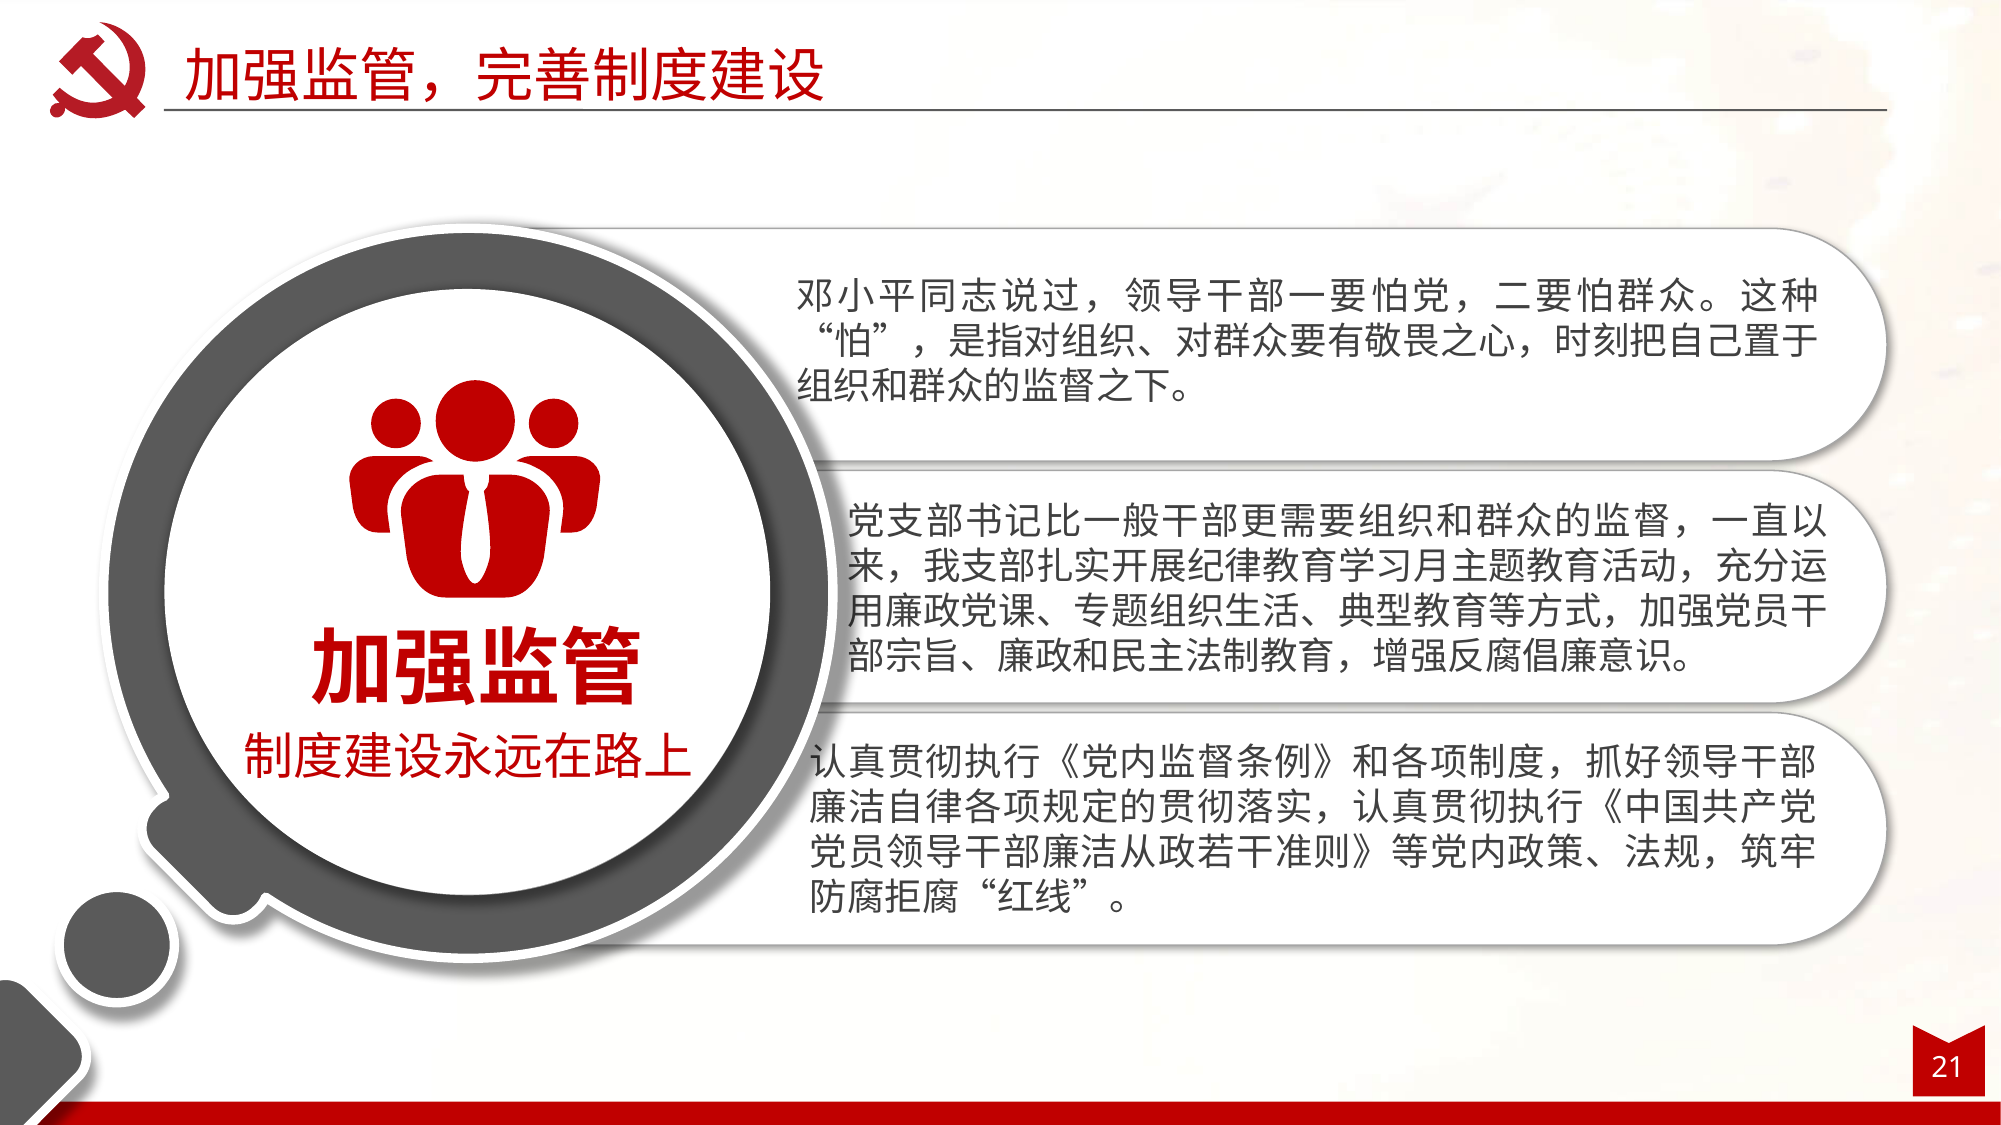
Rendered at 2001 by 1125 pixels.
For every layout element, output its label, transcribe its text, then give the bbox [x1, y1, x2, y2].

text_box 党支部书记比一般干部更需要组织和群众的监督，一直以来，我支部扎实开展纪律教育学习月主题教育活动，充分运用廉政党课、专题组织生活、典型教育等方式，加强党员干部宗旨、廉政和民主法制教育，增强反腐倡廉意识。 [847, 489, 1843, 685]
text_box [841, 470, 1834, 489]
text_box [837, 712, 1888, 946]
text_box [0, 227, 834, 1125]
text_box [49, 22, 146, 119]
picture [0, 0, 2001, 1101]
text_box 加强监管，完善制度建设 [169, 29, 1573, 110]
text_box 认真贯彻执行《党内监督条例》和各项制度，抓好领导干部廉洁自律各项规定的贯彻落实，认真贯彻执行《中国共产党党员领导干部廉洁从政若干准则》等党内政策、法规，筑牢防腐拒腐“红线”。 [837, 730, 1832, 926]
text_box [1843, 495, 1888, 678]
text_box [834, 228, 1888, 462]
text_box [849, 685, 1834, 704]
text_box 加强监管，完善制度建设 [169, 111, 1573, 116]
text_box 邓小平同志说过，领导干部一要怕党，二要怕群众。这种“怕”，是指对组织、对群众要有敬畏之心，时刻把自己置于组织和群众的监督之下。 [837, 264, 1834, 415]
